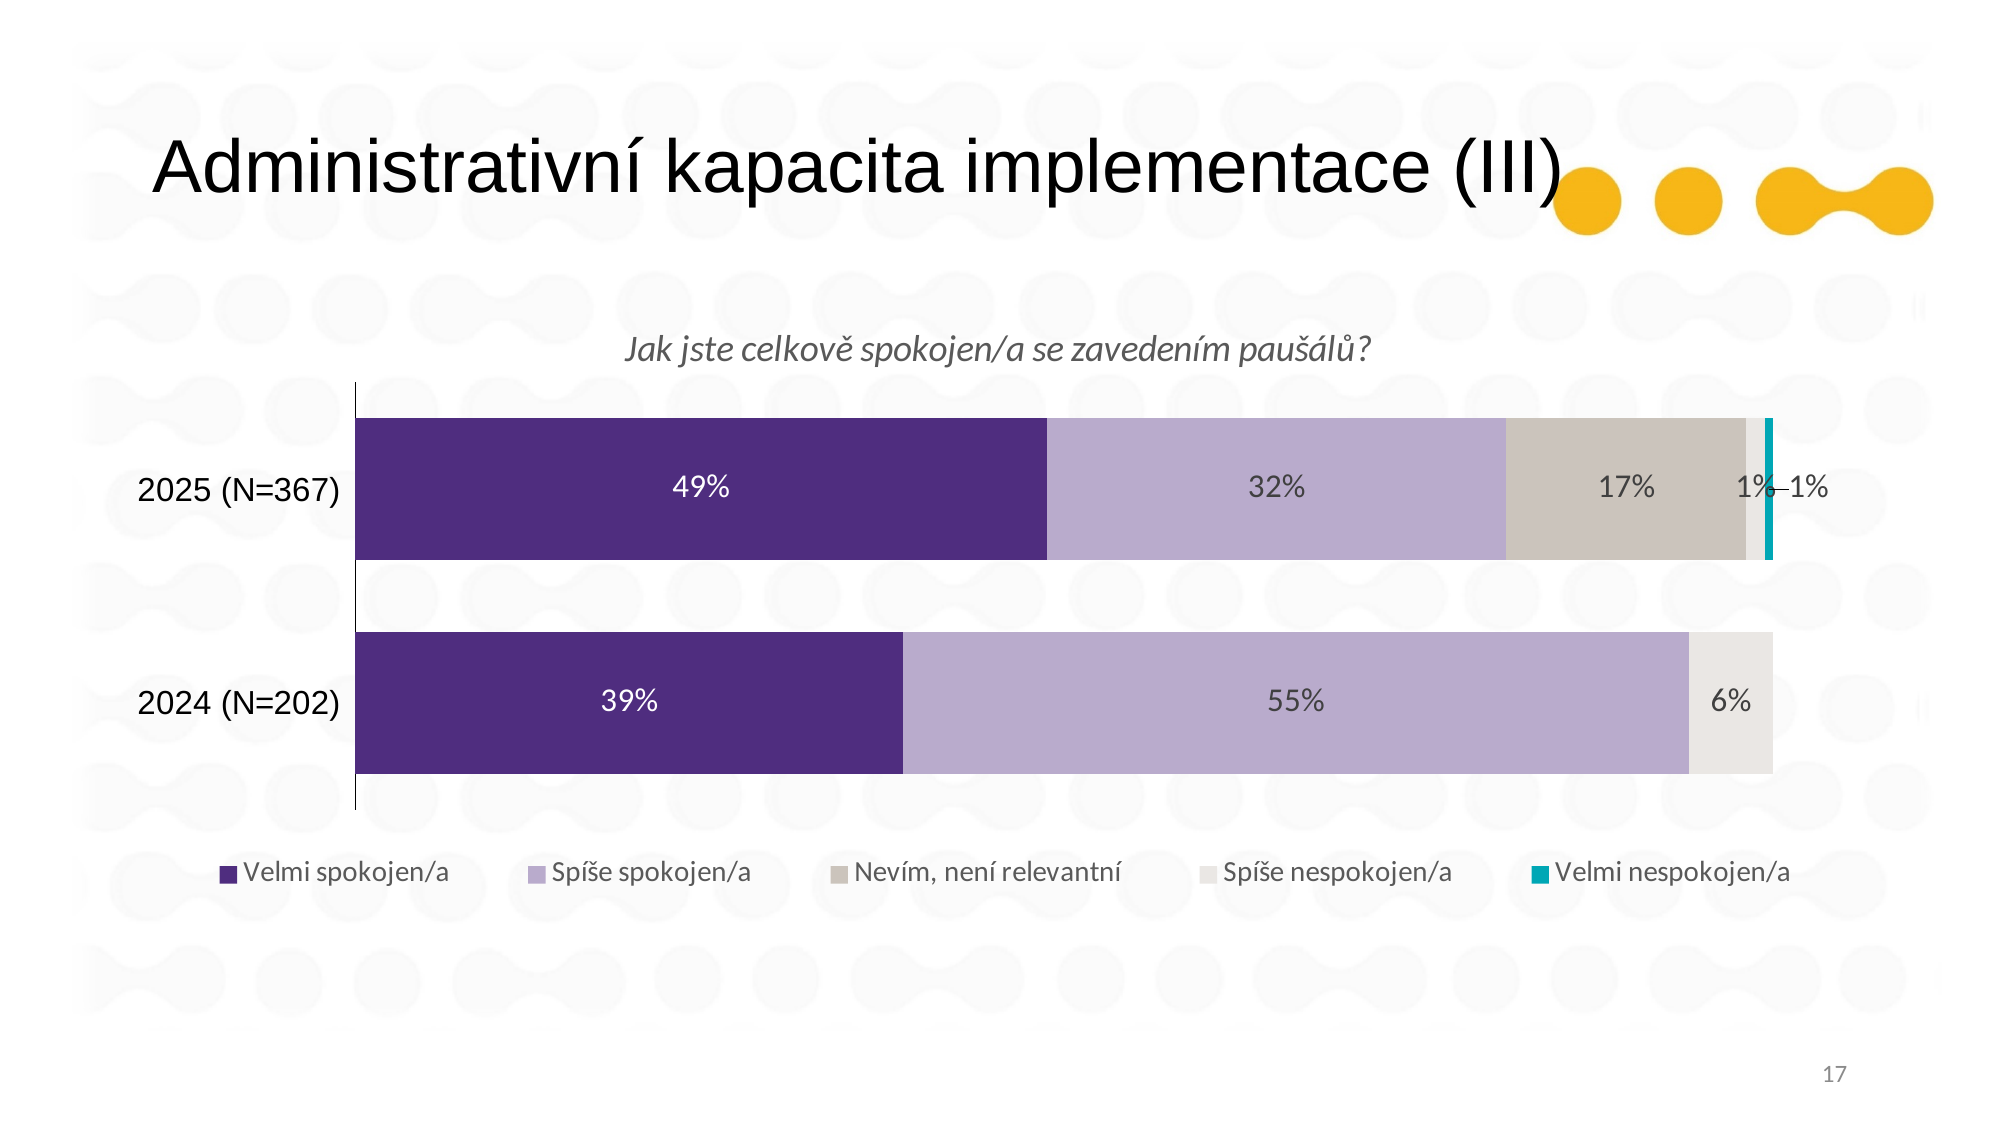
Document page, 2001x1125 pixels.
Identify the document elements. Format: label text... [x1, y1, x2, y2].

slide_number 17 [1412, 1042, 1863, 1103]
picture [100, 70, 1943, 1004]
chart [137, 299, 1863, 1014]
title Administrativní kapacita implementace (III) [137, 59, 1863, 278]
